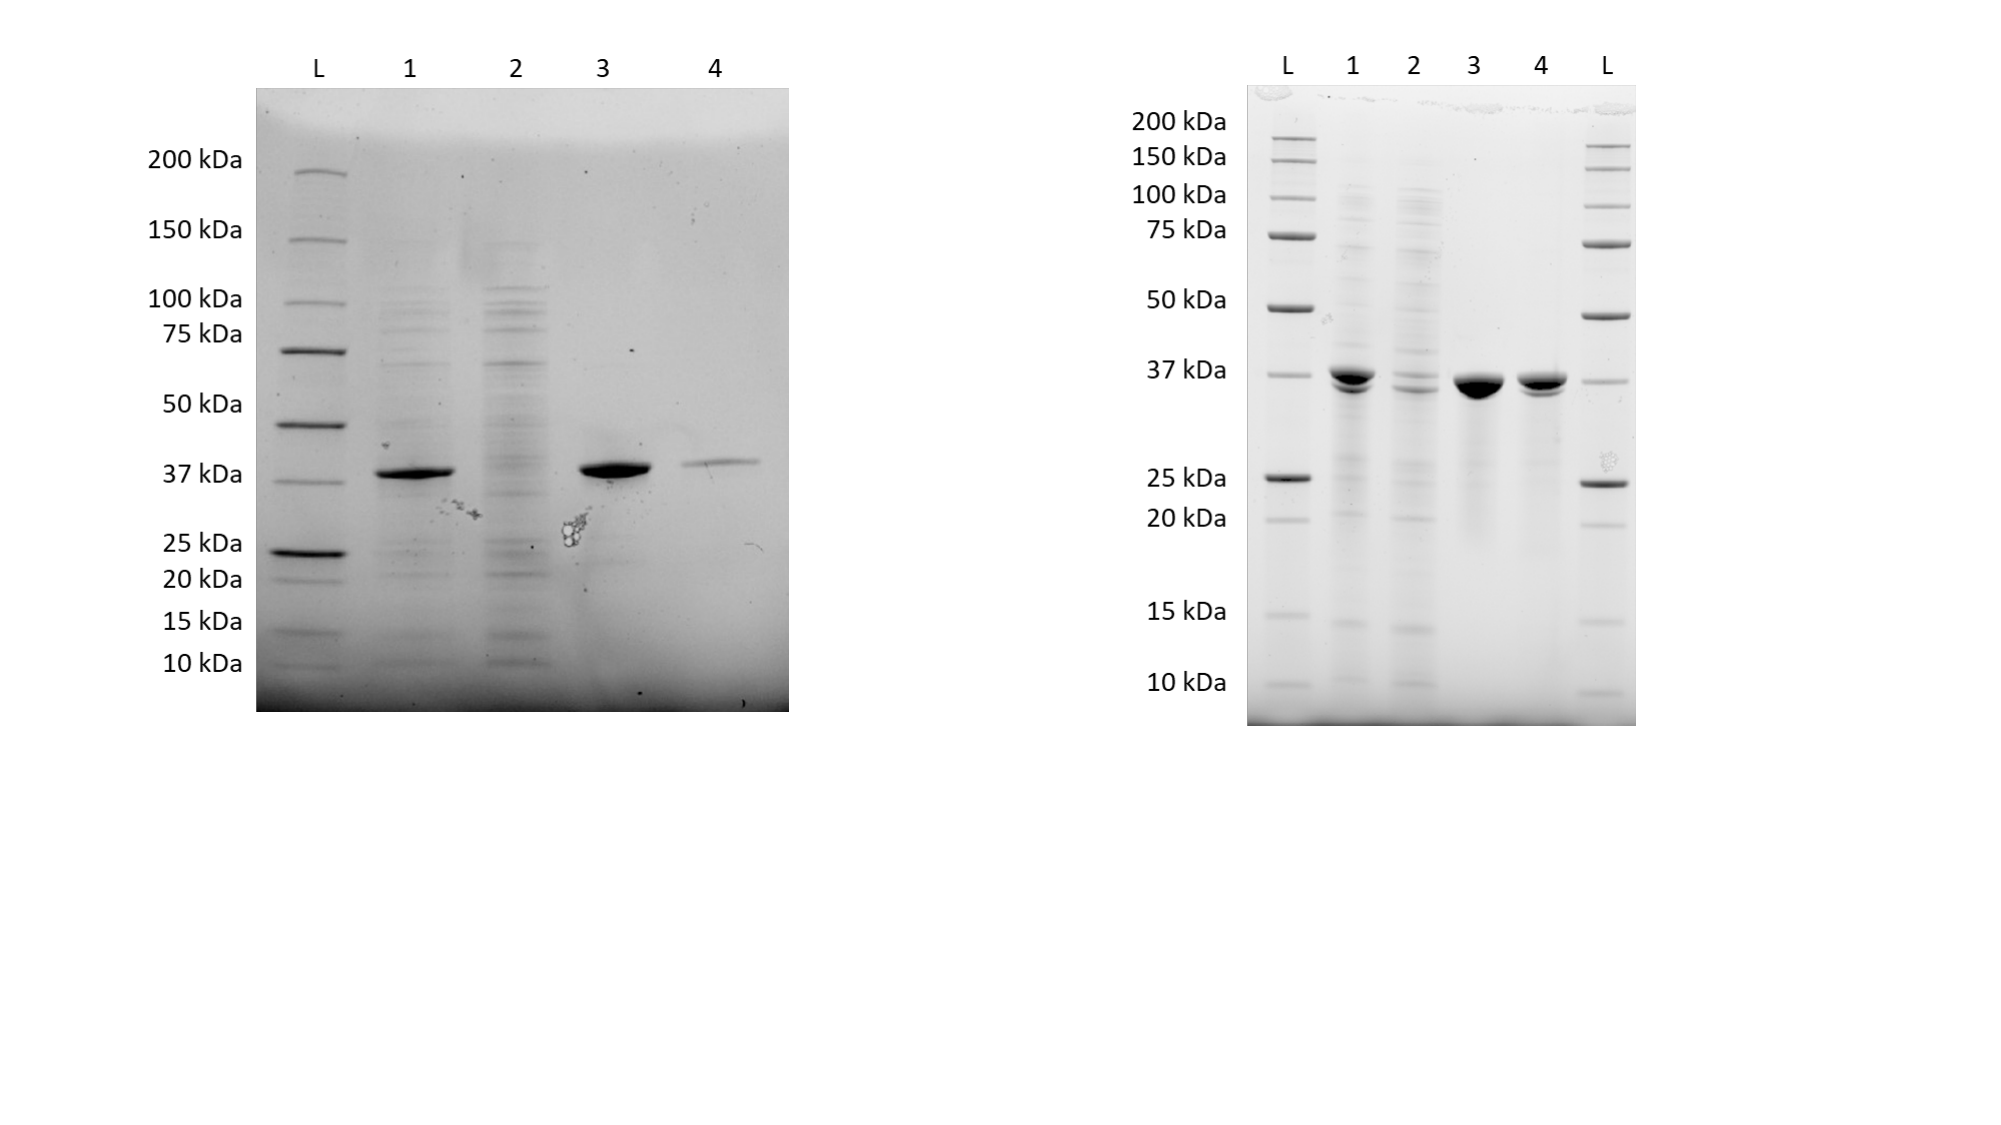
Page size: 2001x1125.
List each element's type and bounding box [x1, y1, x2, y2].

picture [131, 41, 791, 712]
picture [1123, 38, 1646, 726]
